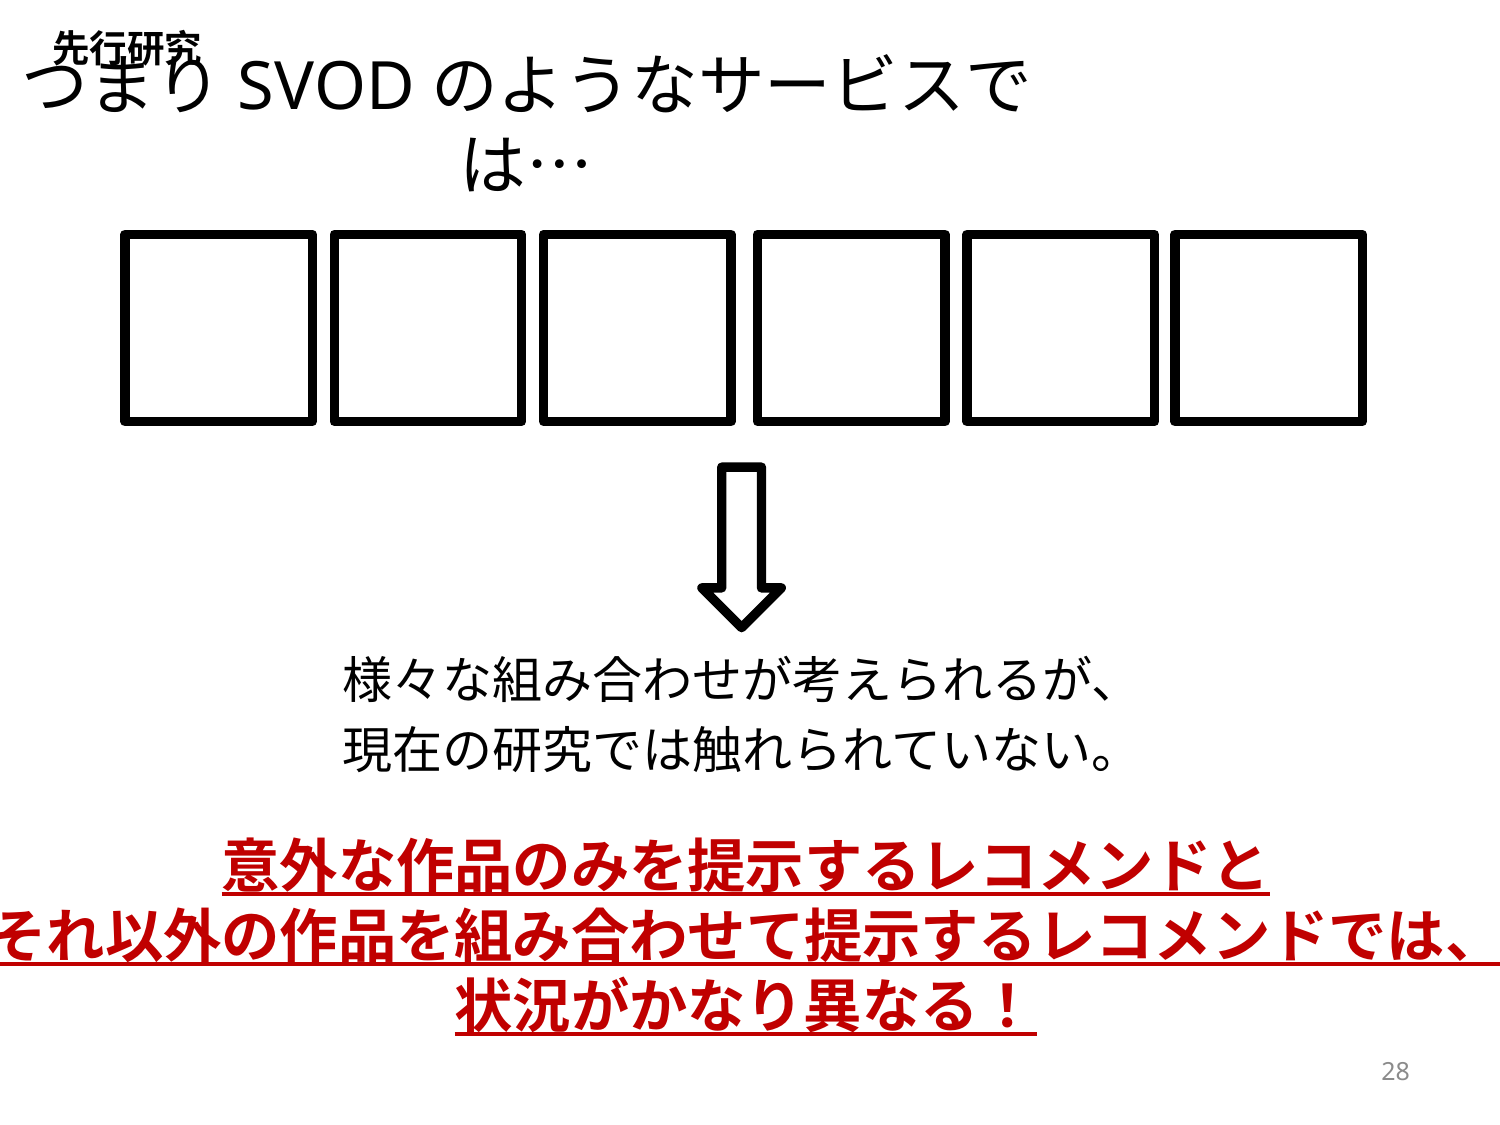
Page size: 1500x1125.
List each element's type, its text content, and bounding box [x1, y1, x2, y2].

text_box 先行研究 [30, 7, 224, 88]
text_box [332, 232, 524, 424]
text_box [965, 232, 1157, 424]
text_box [756, 232, 947, 424]
text_box [542, 232, 733, 424]
slide_number 28 [1074, 1047, 1425, 1103]
title つまりSVODのようなサービスでは… [0, 28, 1075, 217]
text_box [1173, 232, 1364, 424]
text_box [699, 465, 784, 630]
text_box [123, 232, 314, 424]
text_box 意外な作品のみを提示するレコメンドと それ以外の作品を組み合わせて提示するレコメンドでは、 状況がかなり異なる！ [0, 822, 1500, 1047]
list 様々な組み合わせが考えられるが、 現在の研究では触れられていない。 [106, 640, 1377, 738]
